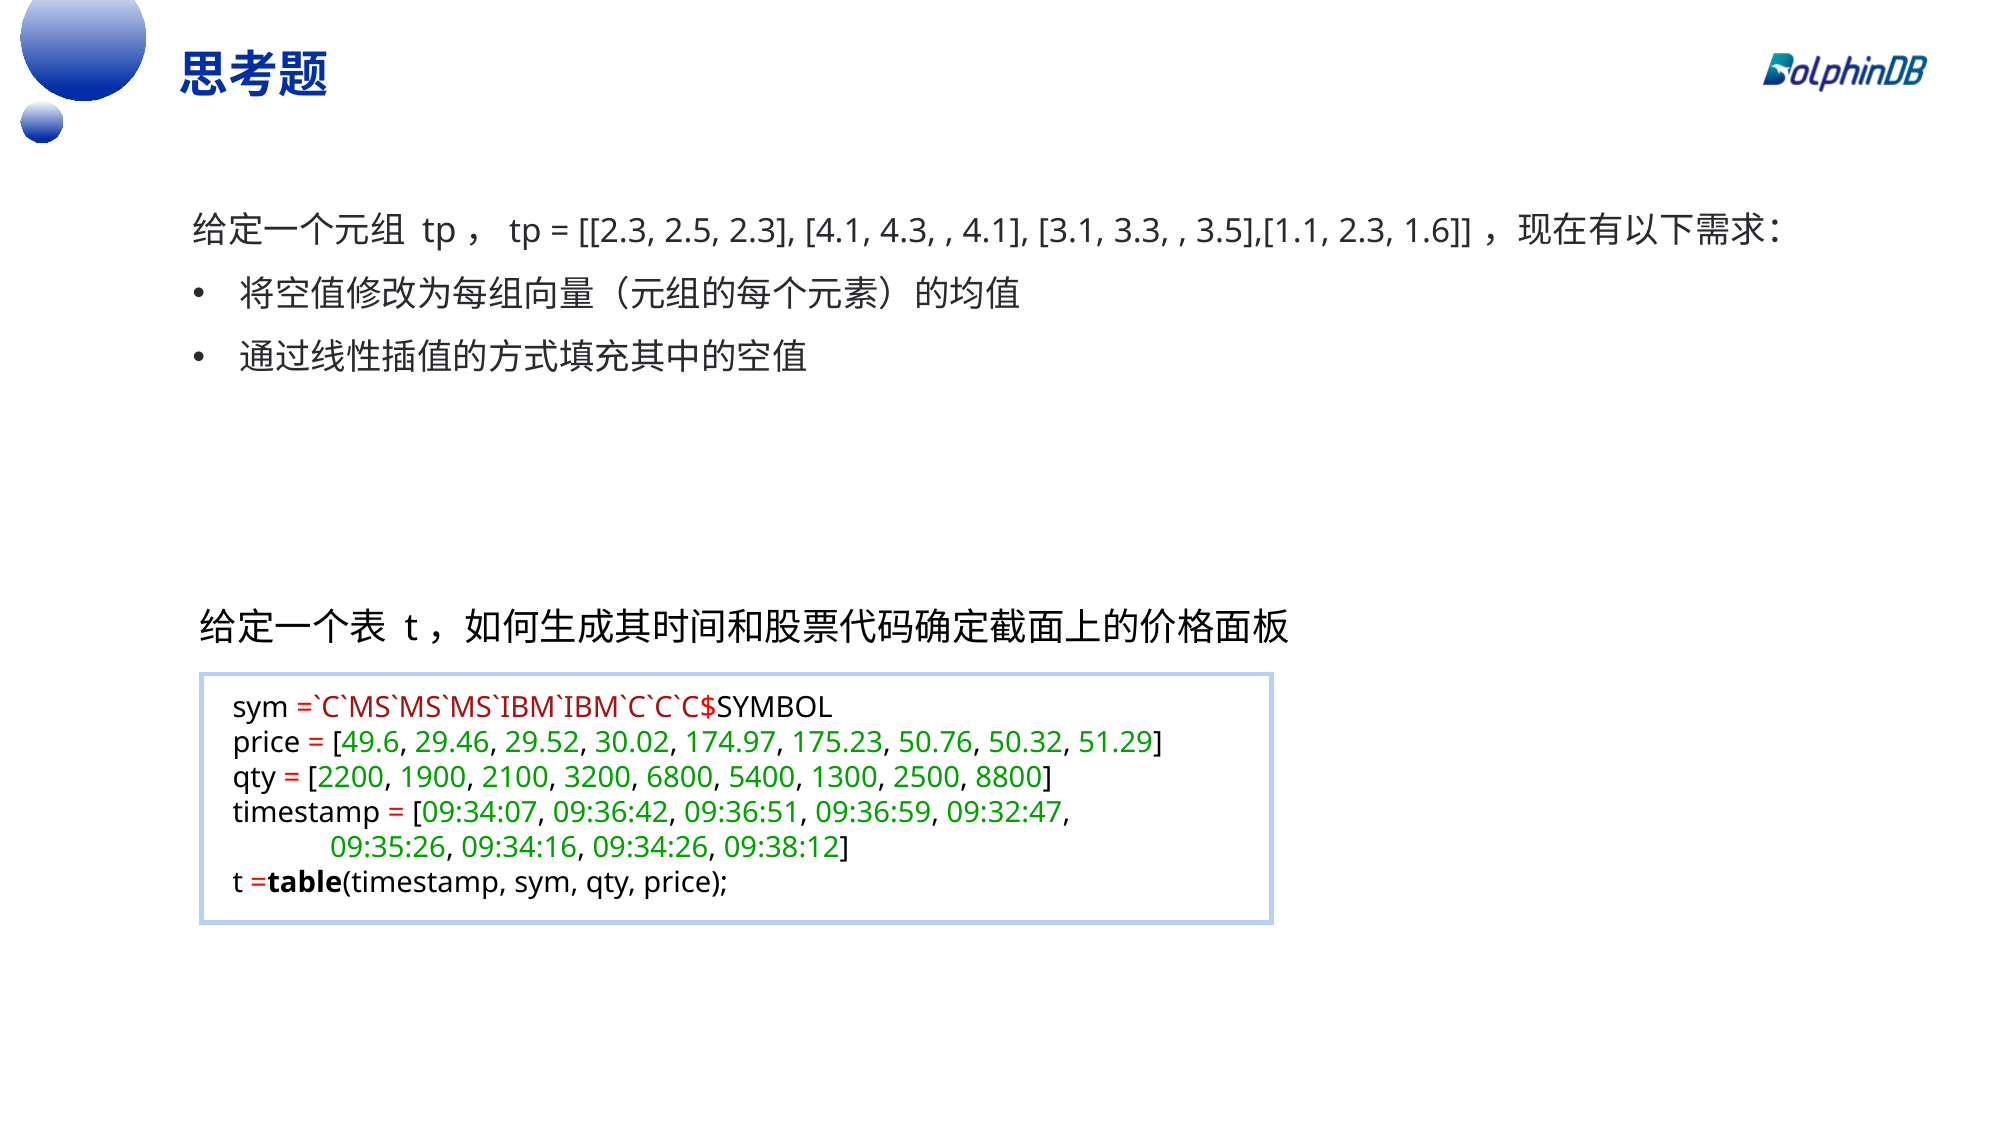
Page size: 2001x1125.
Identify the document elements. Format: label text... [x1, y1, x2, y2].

picture [1755, 47, 1929, 93]
text_box 思考题 [163, 35, 808, 110]
text_box [19, 0, 147, 102]
text_box 给定一个元组 tp，tp = [[2.3, 2.5, 2.3], [4.1, 4.3, , 4.1], [3.1, 3.3, , 3.5],[1.1, 2.3, 1.6]]，现在有以下需求： 将空值修改为每组向量（元组的每个元素）的均值 通过线性插值的方式填充其中的空值 [177, 178, 1814, 385]
text_box [19, 99, 64, 144]
text_box [201, 673, 1272, 924]
text_box 给定一个表 t，如何生成其时间和股票代码确定截面上的价格面板 [184, 595, 1770, 656]
